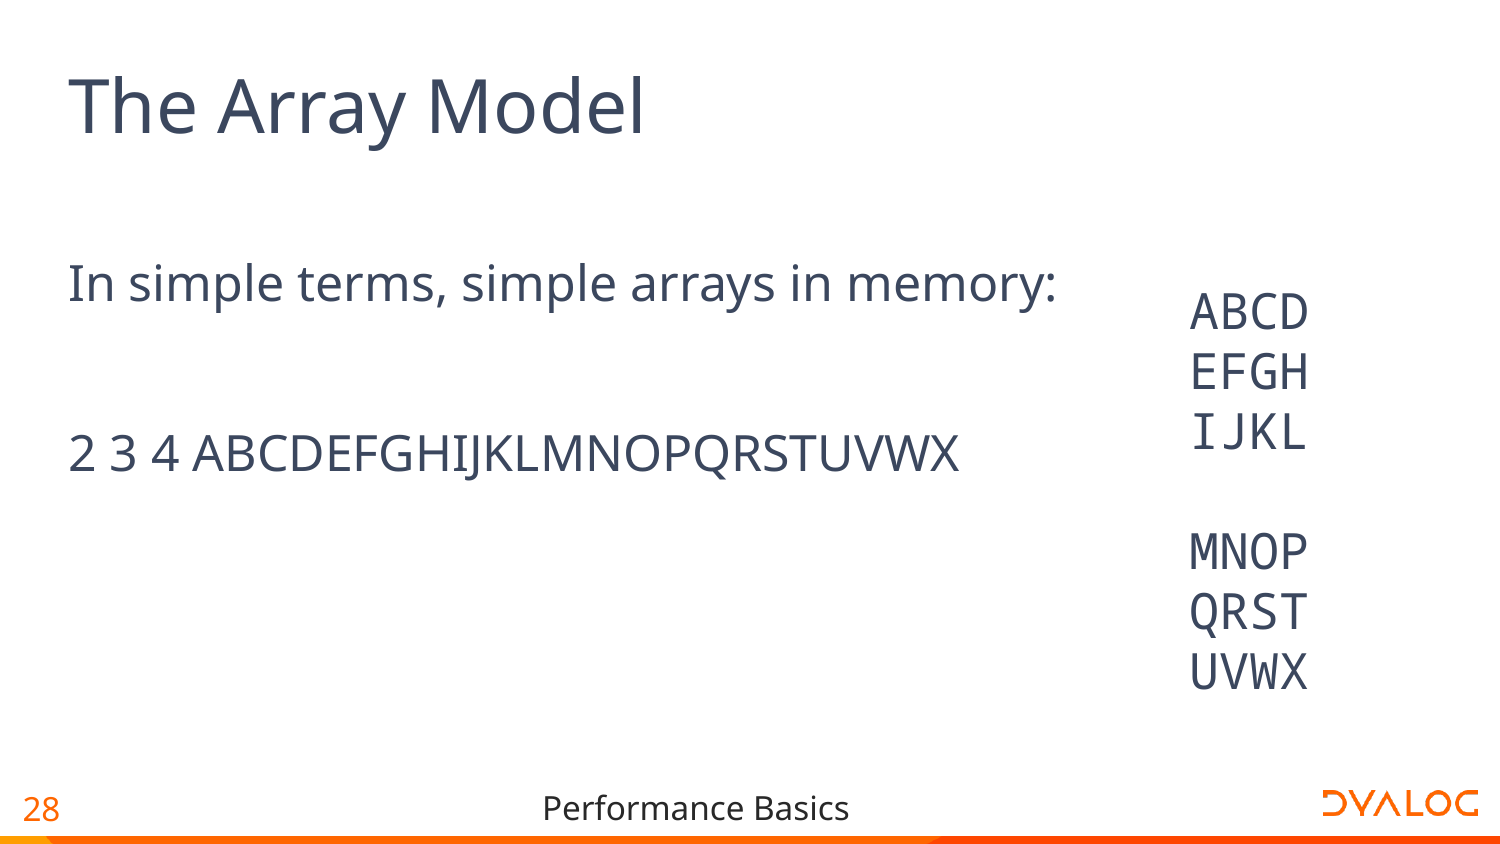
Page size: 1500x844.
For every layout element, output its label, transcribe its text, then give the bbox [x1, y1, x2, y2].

text_box ABCD EFGH IJKL MNOP QRST UVWX [1174, 272, 1396, 707]
title The Array Model [53, 43, 1121, 157]
picture [0, 836, 1500, 844]
picture [1323, 790, 1478, 816]
list In simple terms, simple arrays in memory: 2 3 4 ABCDEFGHIJKLMNOPQRSTUVWX [53, 244, 1443, 740]
